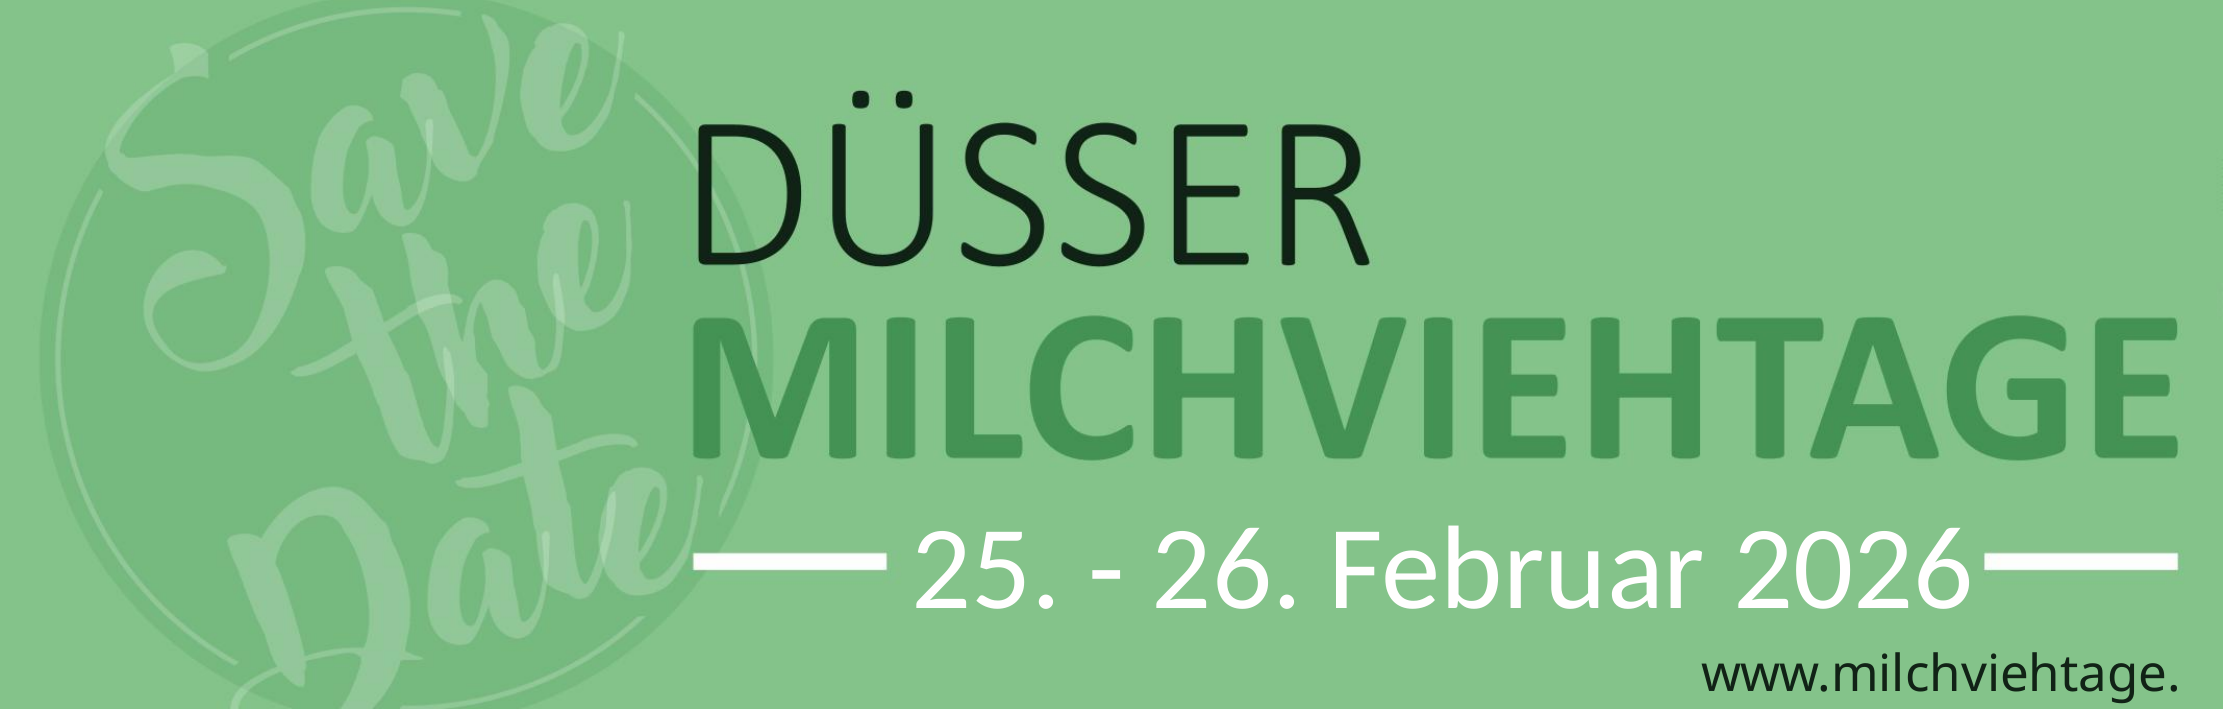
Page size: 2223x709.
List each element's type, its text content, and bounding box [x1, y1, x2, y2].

text_box www.milchviehtage.de [1701, 639, 2209, 709]
text_box [0, 0, 2223, 709]
text_box 25. - 26. Februar 2026 [911, 487, 1975, 633]
